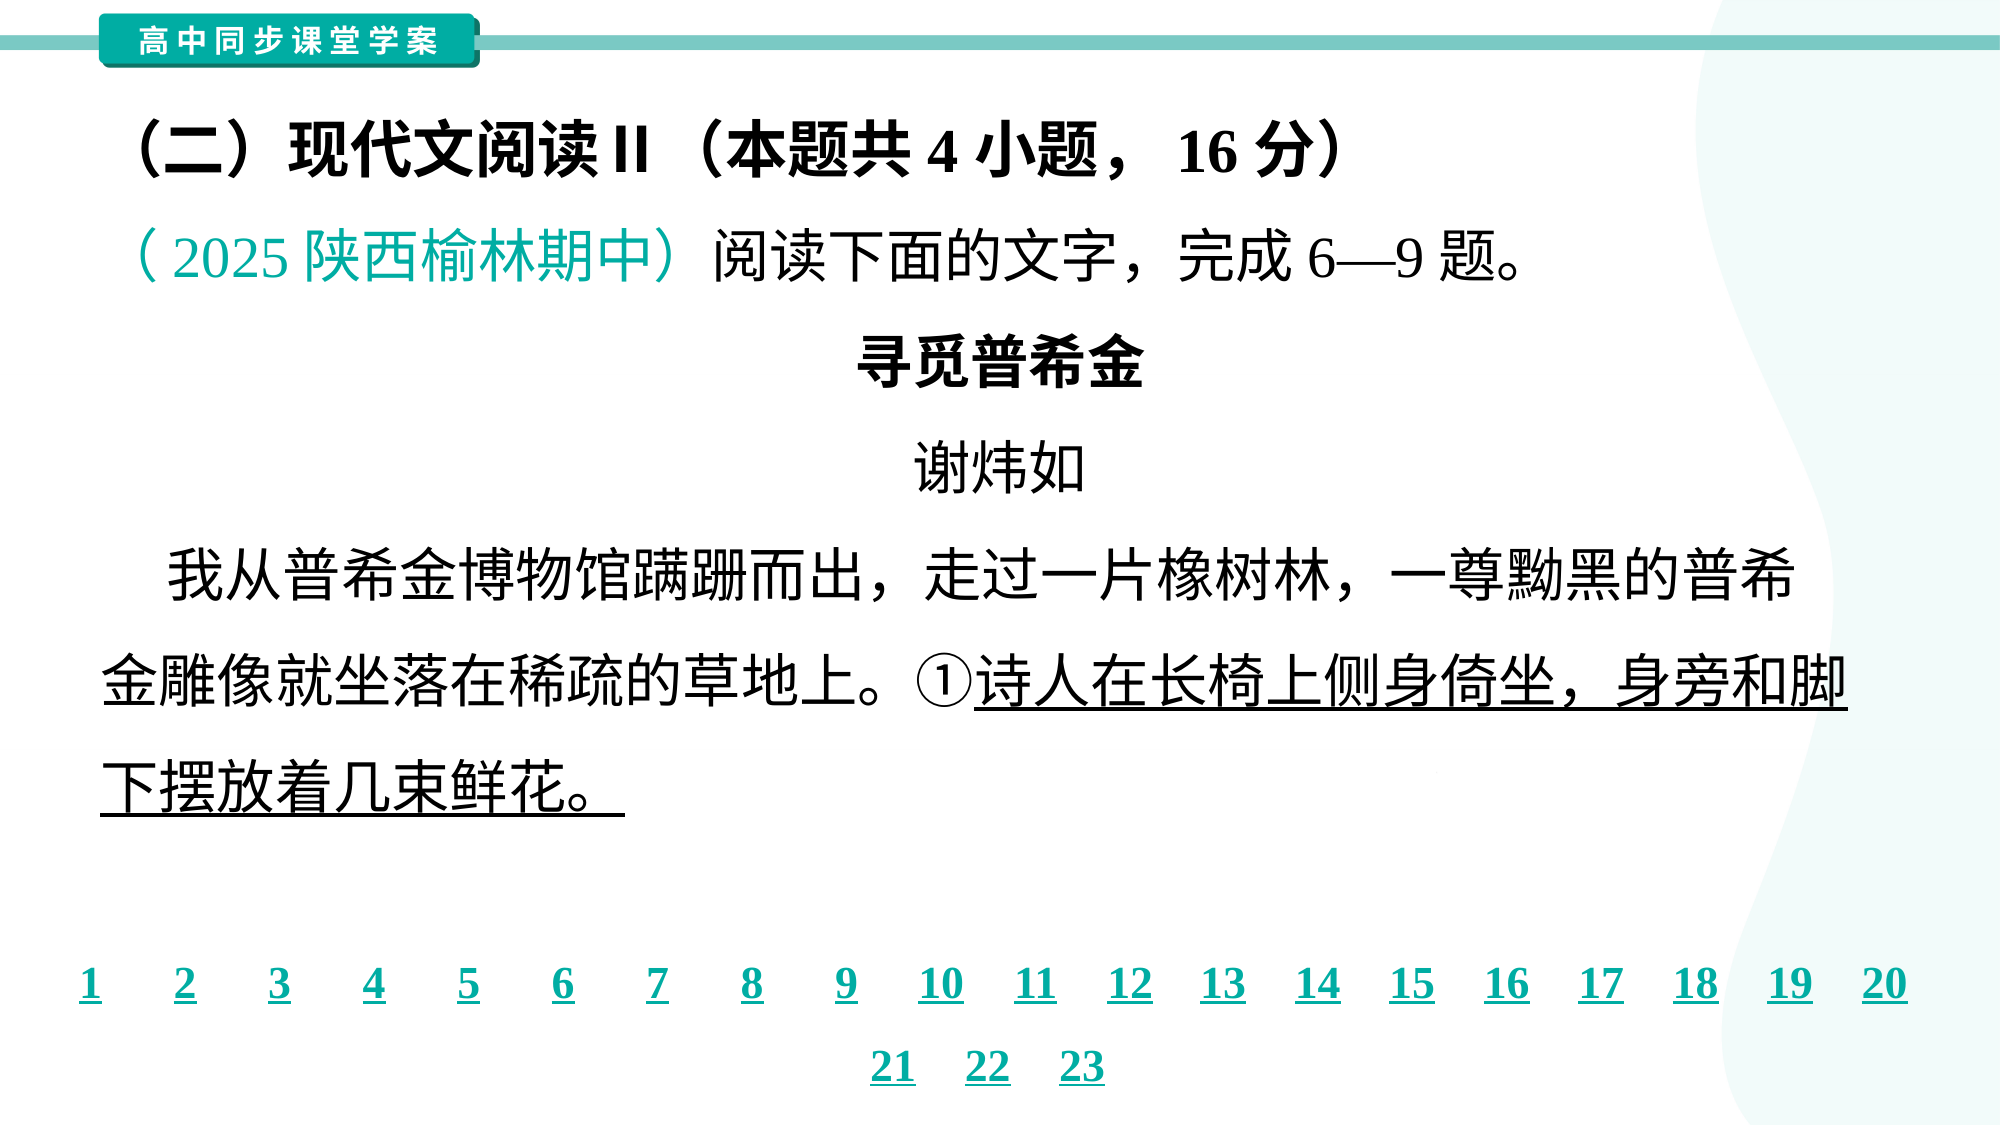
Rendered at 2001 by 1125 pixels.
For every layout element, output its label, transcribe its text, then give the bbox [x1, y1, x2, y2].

text_box （二）现代文阅读Ⅱ（本题共4小题，16分） [100, 76, 1899, 183]
text_box （2025陕西榆林期中）阅读下面的文字，完成6—9题。 寻觅普希金 谢炜如 我从普希金博物馆蹒跚而出，走过一片橡树林，一尊黝黑的普希 金雕像就坐落在稀疏的草地上。①诗人在长椅上侧身倚坐，身旁和脚 下摆放着几束鲜花。 [100, 183, 1899, 821]
picture [0, 0, 2000, 1125]
